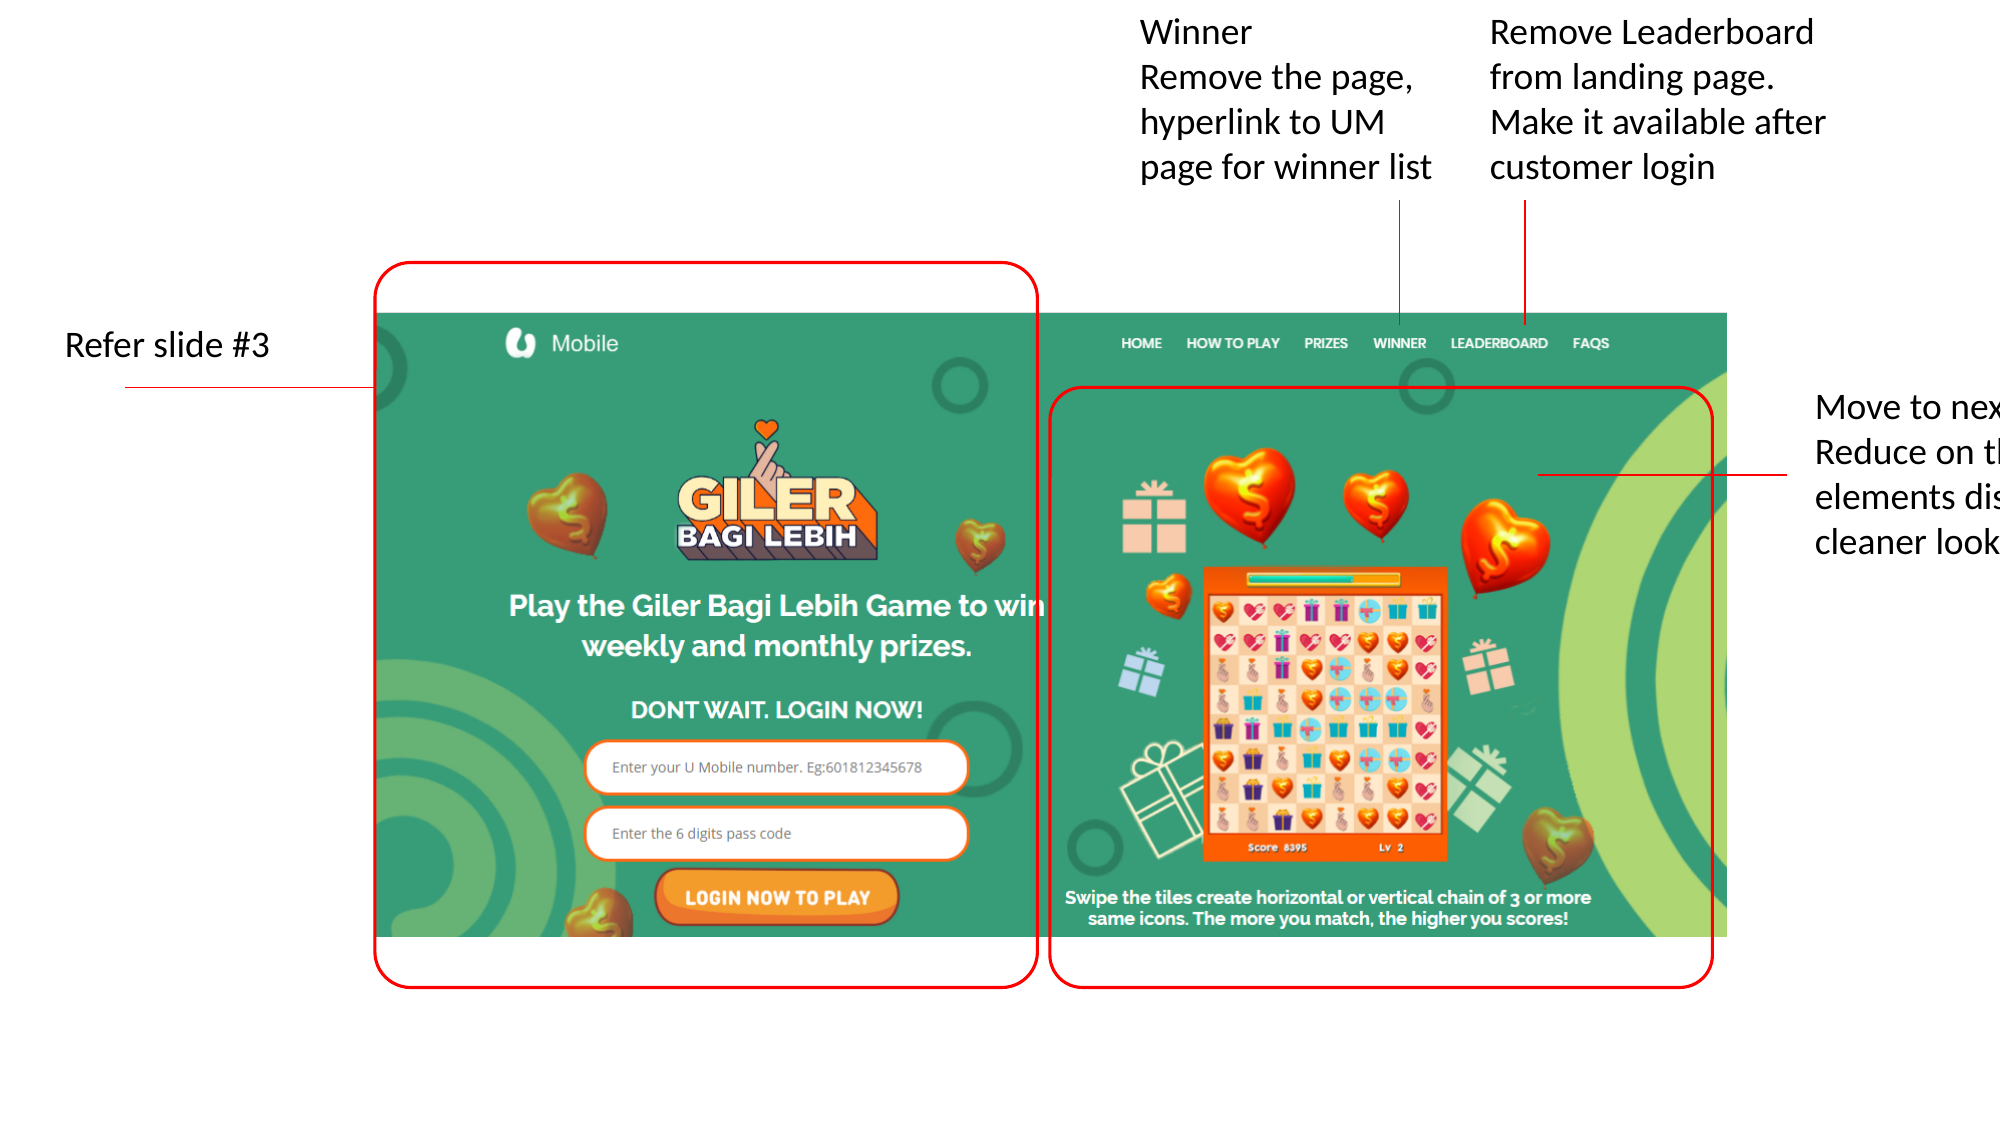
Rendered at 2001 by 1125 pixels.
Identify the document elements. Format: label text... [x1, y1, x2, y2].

text_box Refer slide #3 [50, 312, 313, 373]
picture [376, 312, 1727, 937]
text_box Move to next page Reduce on the elements display – cleaner look [1799, 374, 2000, 570]
text_box [373, 261, 1039, 989]
text_box Winner Remove the page, hyperlink to UM page for winner list [1125, 0, 1463, 195]
text_box Remove Leaderboard from landing page. Make it available after customer login [1475, 0, 1888, 195]
text_box [1048, 937, 1714, 989]
